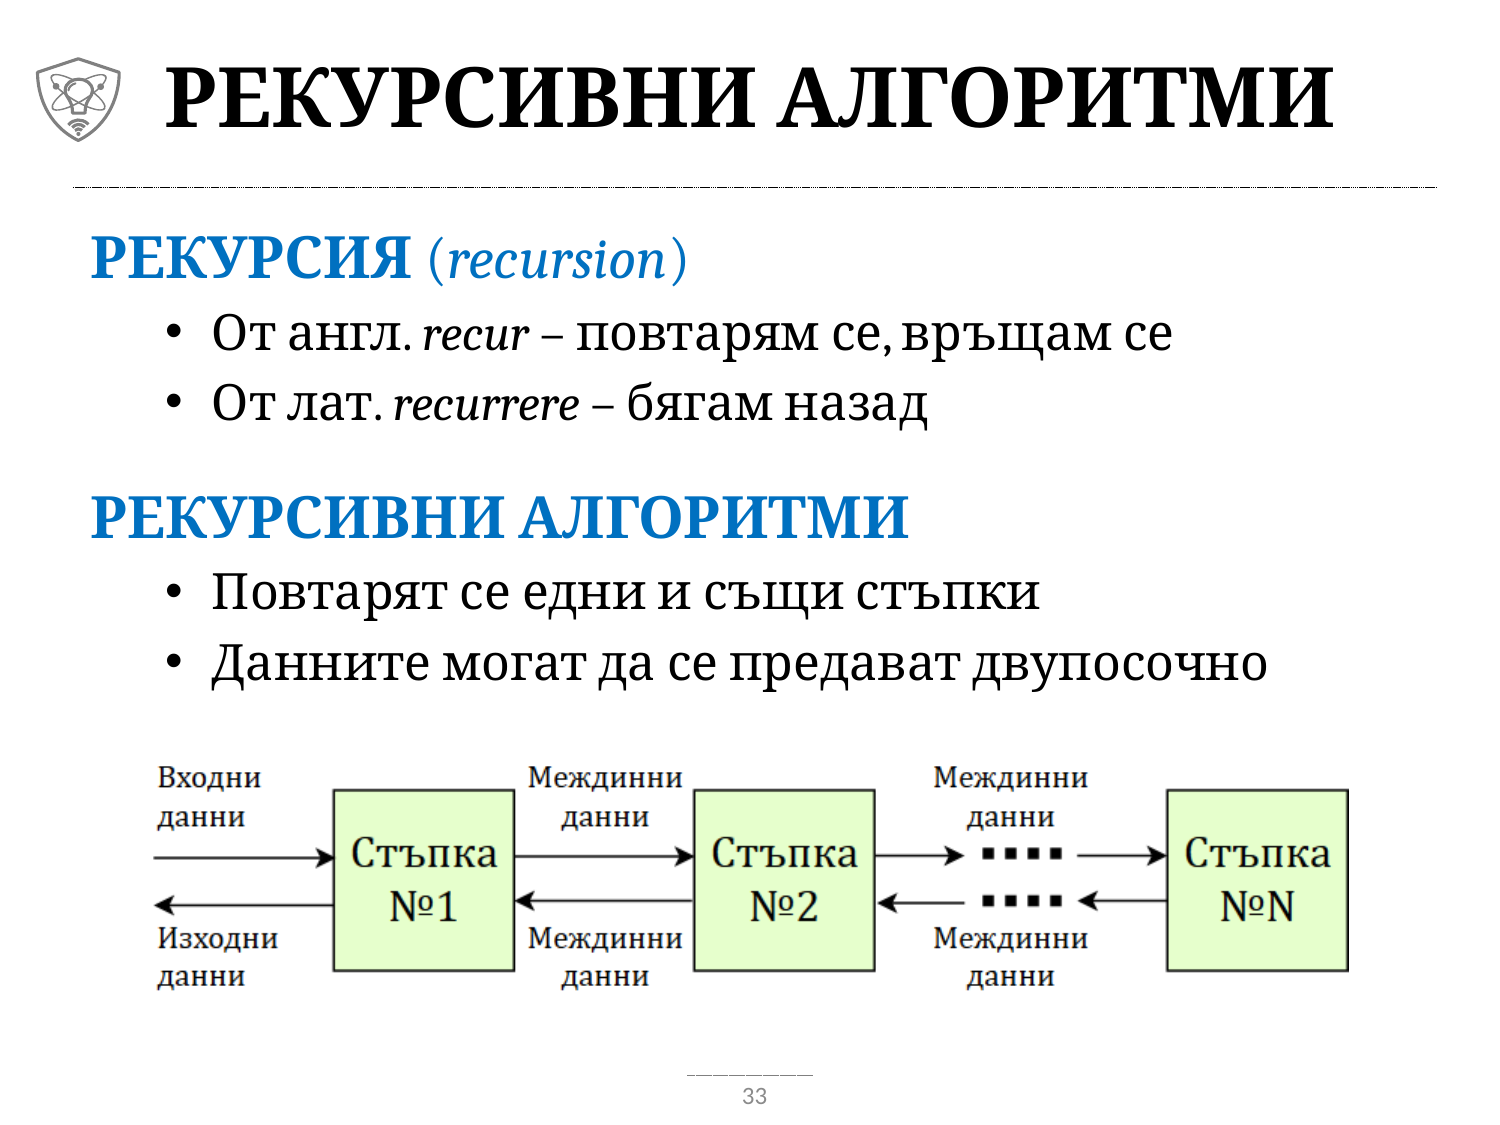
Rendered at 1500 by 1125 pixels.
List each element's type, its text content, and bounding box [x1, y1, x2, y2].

slide_number 33 [579, 1065, 930, 1125]
picture [137, 762, 1349, 996]
list Рекурсия (recursion) От англ. recur – повтарям се, връщам се От лат. recurrere – бягам назад Рекурсивни алгоритми Повтарят се едни и същи стъпки Данните могат да се предават двупосочно [75, 212, 1450, 1063]
title Рекурсивни алгоритми [0, 0, 1500, 188]
